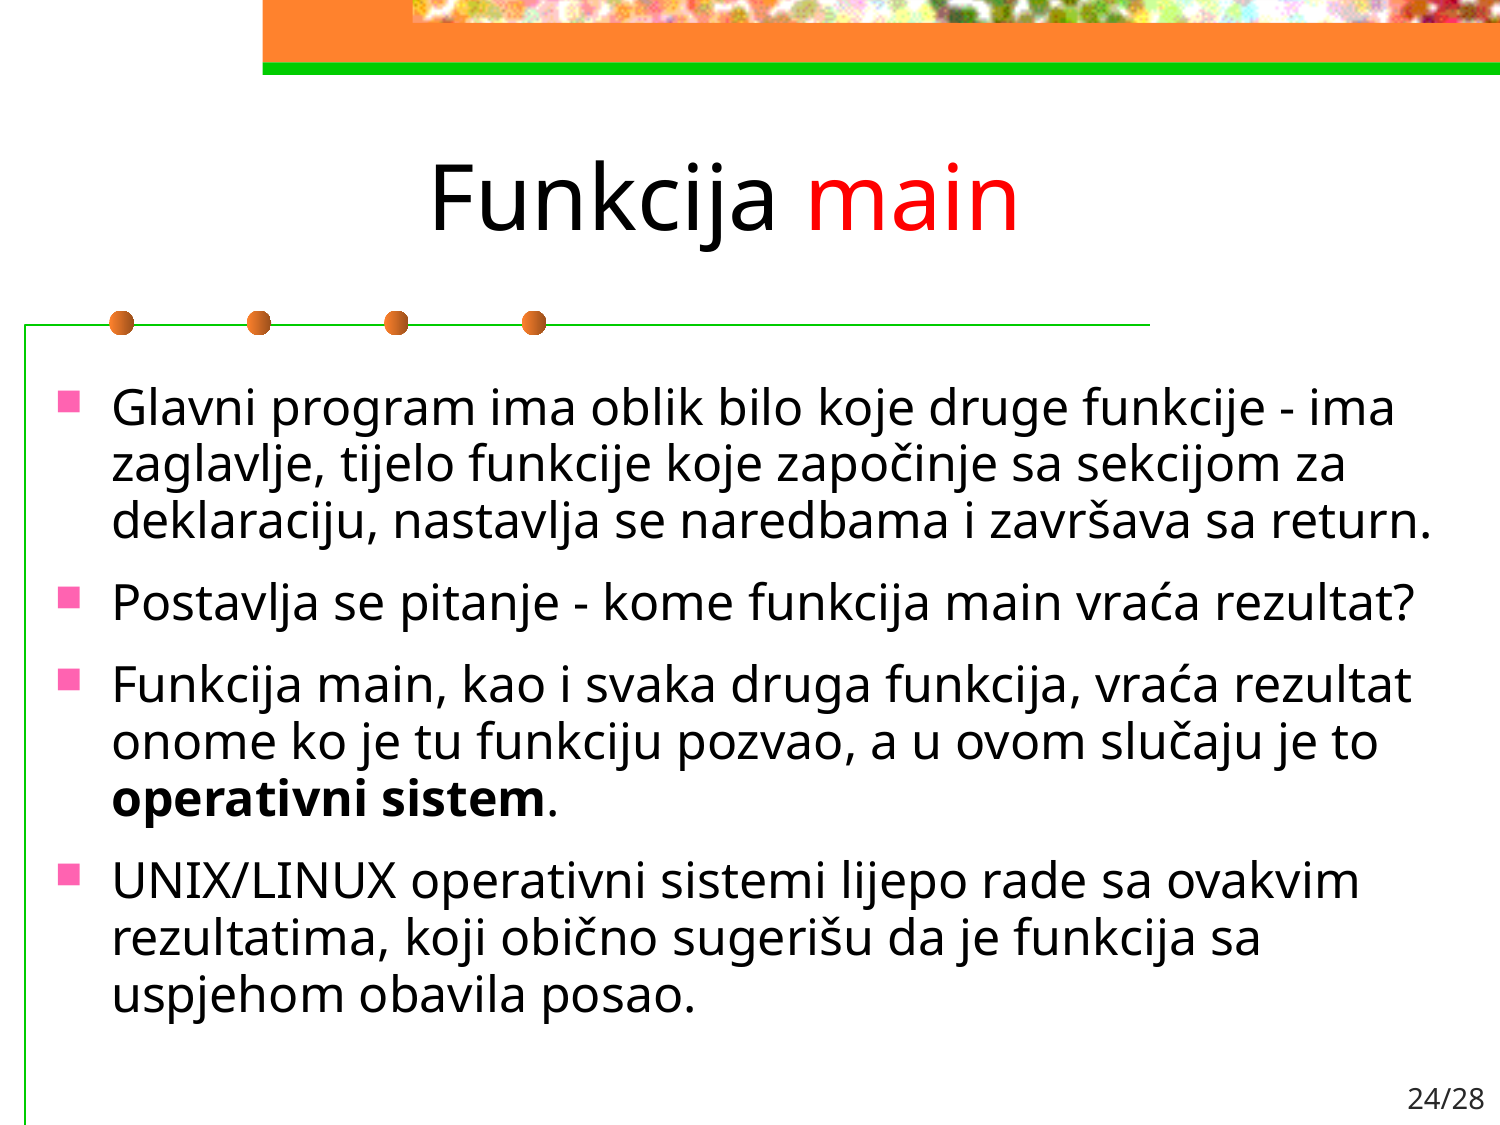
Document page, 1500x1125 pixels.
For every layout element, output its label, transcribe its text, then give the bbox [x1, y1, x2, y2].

text_box 24/28 [1374, 1072, 1500, 1123]
title Funkcija main [87, 99, 1363, 288]
list Glavni program ima oblik bilo koje druge funkcije - ima zaglavlje, tijelo funkcije koje započinje sa sekcijom za deklaraciju, nastavlja se naredbama i završava sa return. Postavlja se pitanje - kome funkcija main vraća rezultat? Funkcija main, kao i svaka druga funkcija, vraća rezultat onome ko je tu funkciju pozvao, a u ovom slučaju je to operativni sistem. UNIX/LINUX operativni sistemi lijepo rade sa ovakvim rezultatima, koji obično sugerišu da je funkcija sa uspjehom obavila posao. [39, 371, 1495, 1000]
picture [412, 0, 1500, 23]
